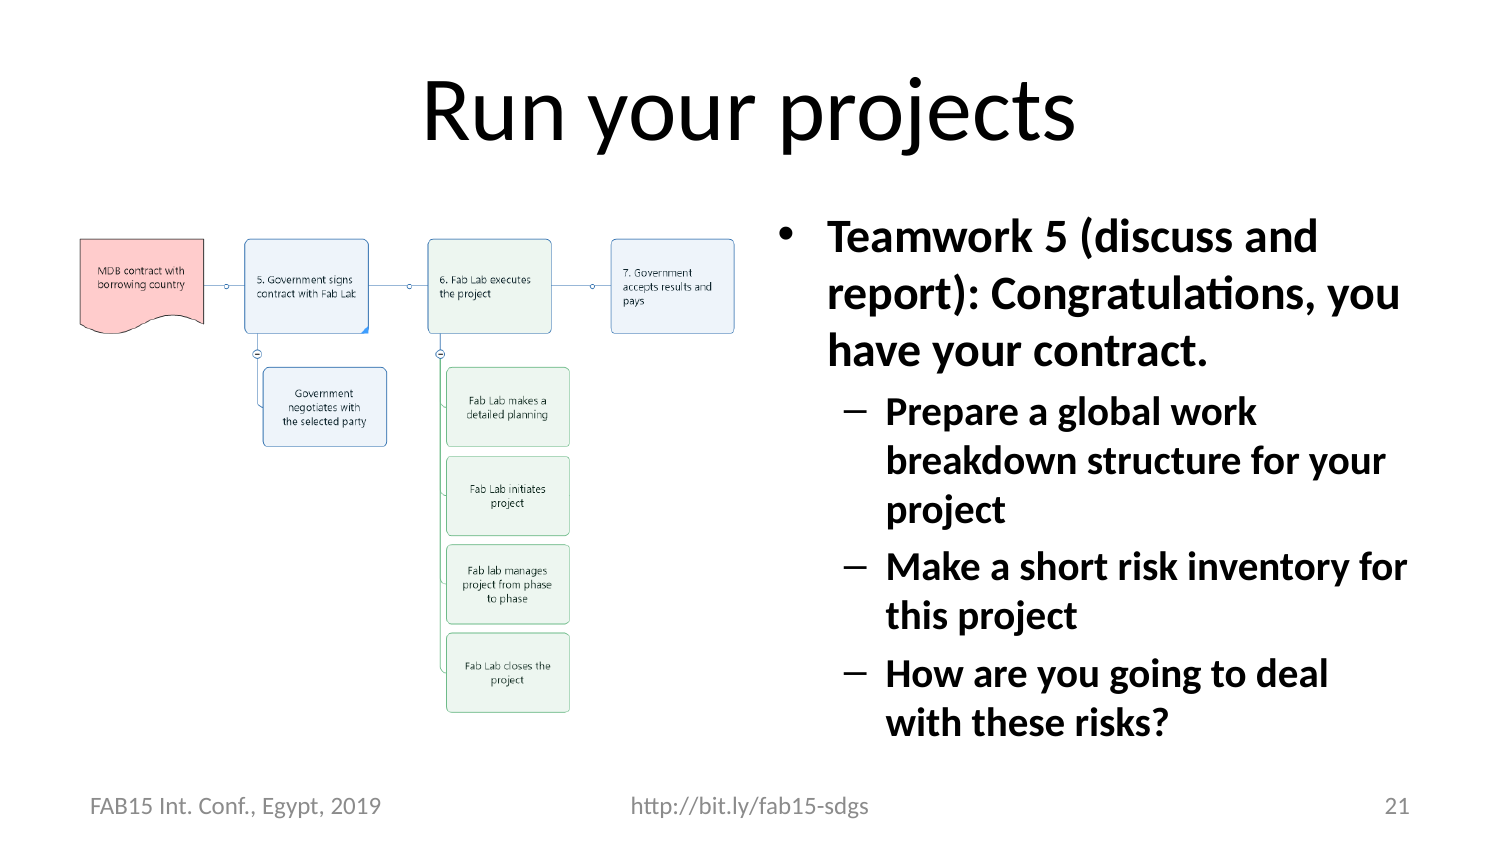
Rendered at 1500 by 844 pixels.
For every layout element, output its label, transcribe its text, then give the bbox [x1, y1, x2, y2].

slide_number 21 [1074, 782, 1425, 827]
footer http://bit.ly/fab15-sdgs [512, 782, 988, 827]
list Teamwork 5 (discuss and report): Congratulations, you have your contract. Prepare a global work breakdown structure for your project Make a short risk inventory for this project How are you going to deal with these risks? [762, 196, 1425, 754]
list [74, 234, 738, 716]
title Run your projects [75, 33, 1425, 175]
slide_number FAB15 Int. Conf., Egypt, 2019 [75, 782, 425, 827]
